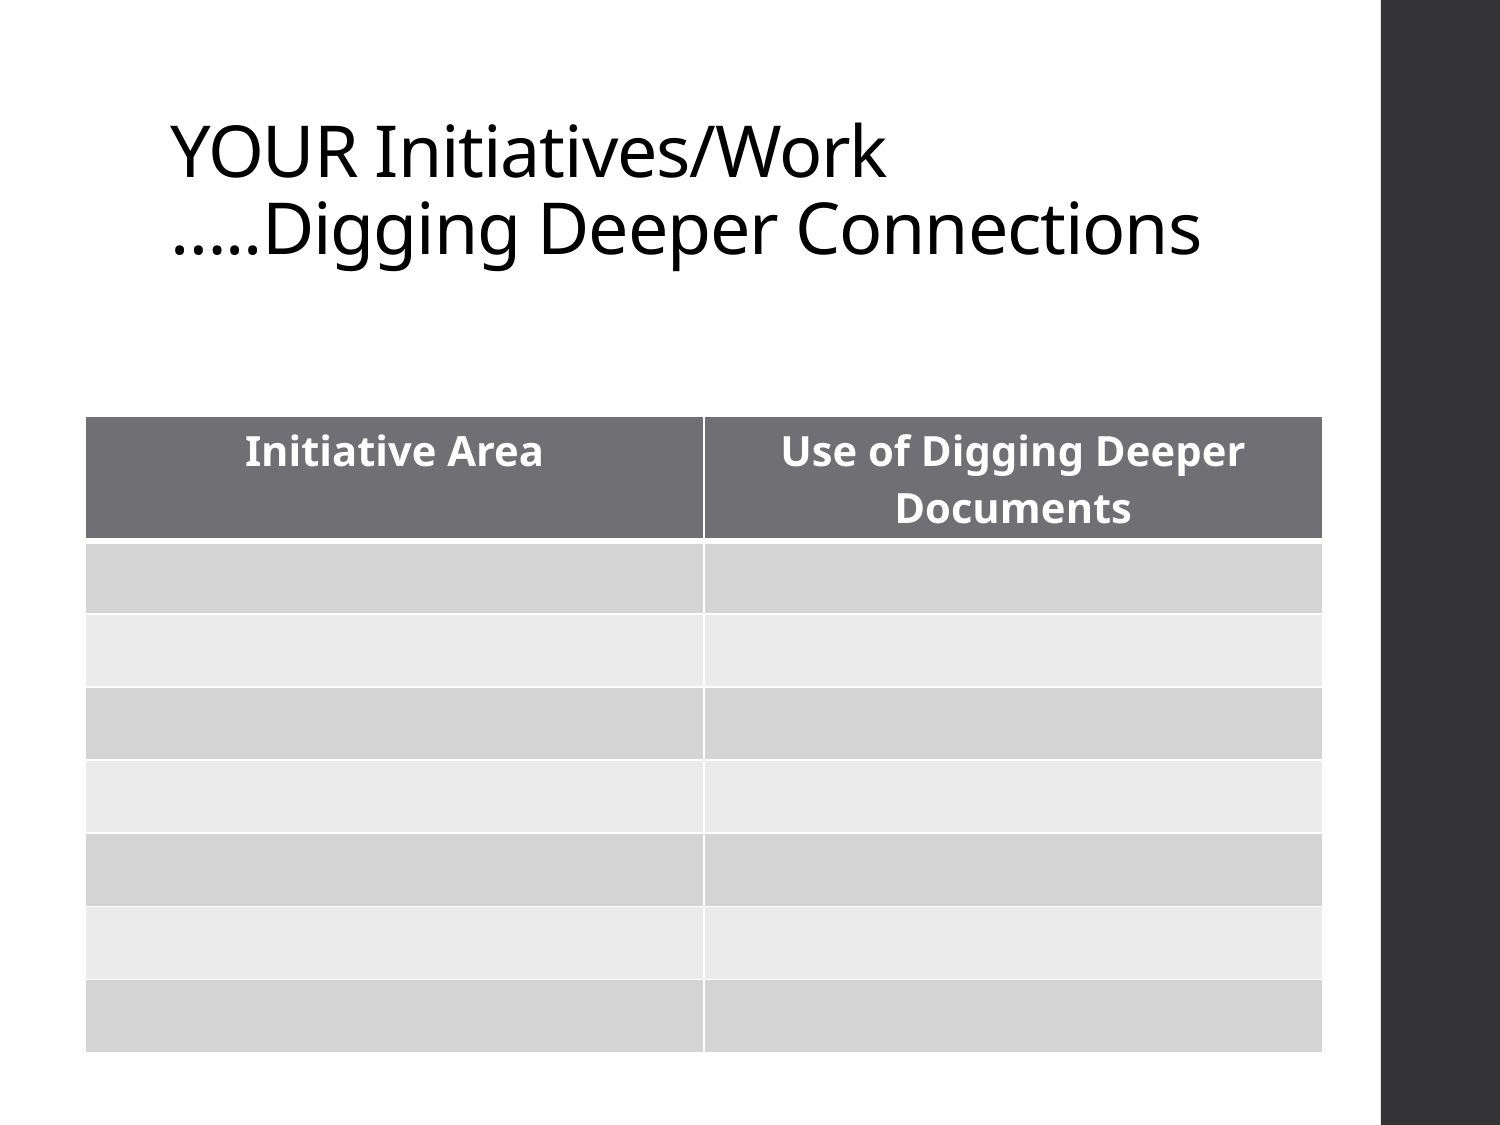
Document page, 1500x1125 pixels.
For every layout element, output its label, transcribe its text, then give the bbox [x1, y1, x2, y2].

table_cell [86, 688, 703, 759]
table_header Initiative Area [86, 417, 703, 538]
table_cell [705, 615, 1322, 686]
table_cell [86, 544, 703, 613]
table_cell [86, 615, 703, 686]
table_cell [705, 761, 1322, 832]
table_cell [86, 907, 703, 979]
table_cell [705, 544, 1322, 613]
table_cell [86, 980, 703, 1052]
table_cell [86, 761, 703, 832]
title YOUR Initiatives/Work …..Digging Deeper Connections [155, 60, 1348, 278]
table_cell [86, 834, 703, 906]
table_cell [705, 907, 1322, 979]
table_cell [705, 688, 1322, 759]
table_header Use of Digging Deeper Documents [705, 417, 1322, 538]
table_cell [705, 834, 1322, 906]
table_cell [705, 980, 1322, 1052]
